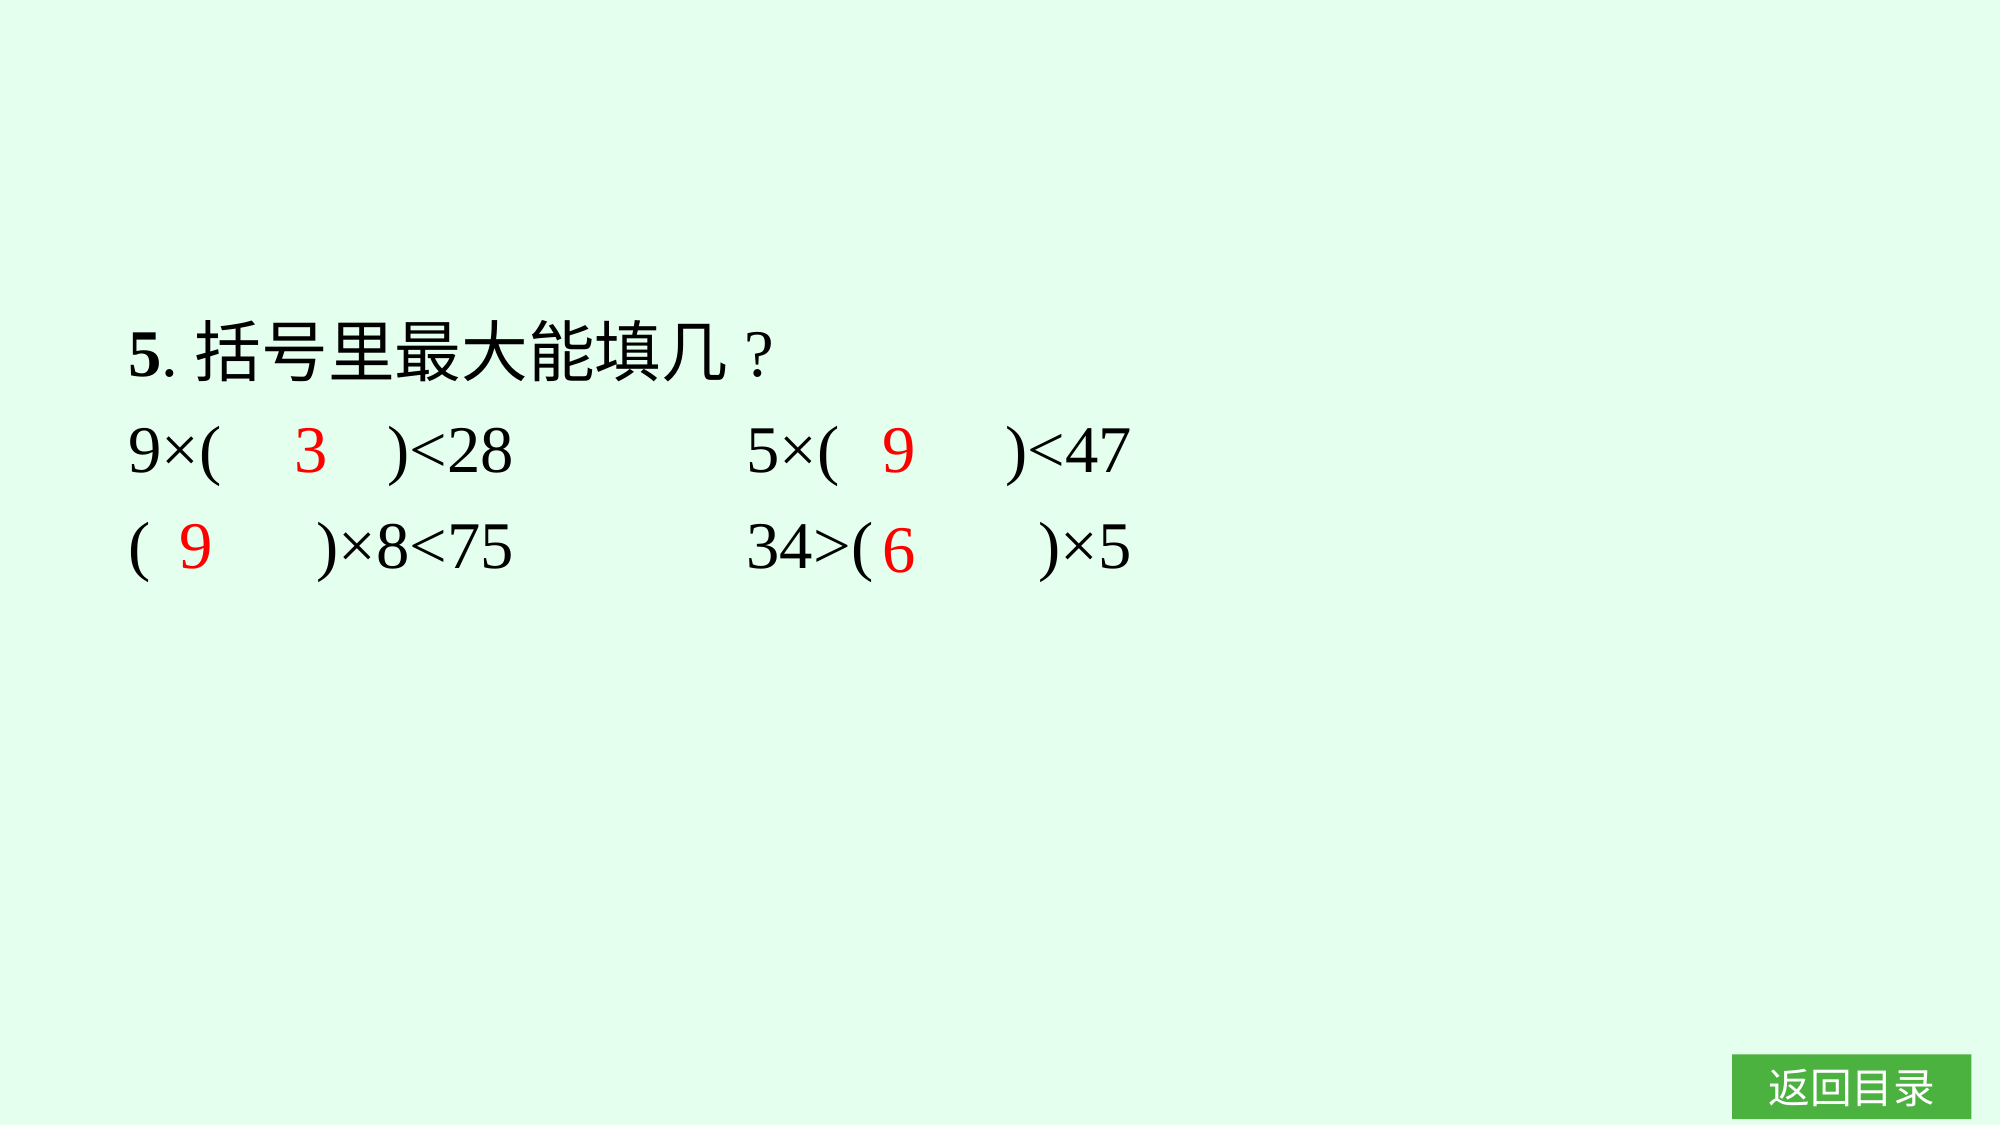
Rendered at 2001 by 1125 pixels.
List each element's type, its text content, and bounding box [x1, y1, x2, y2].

text_box 9 [867, 382, 931, 482]
text_box 6 [867, 482, 931, 594]
text_box 3 [280, 382, 344, 493]
text_box 5.括号里最大能填几? 9×( )<28 5×( )<47 ( )×8<75 34>( )×5 [113, 286, 1887, 590]
text_box 9 [165, 478, 229, 589]
